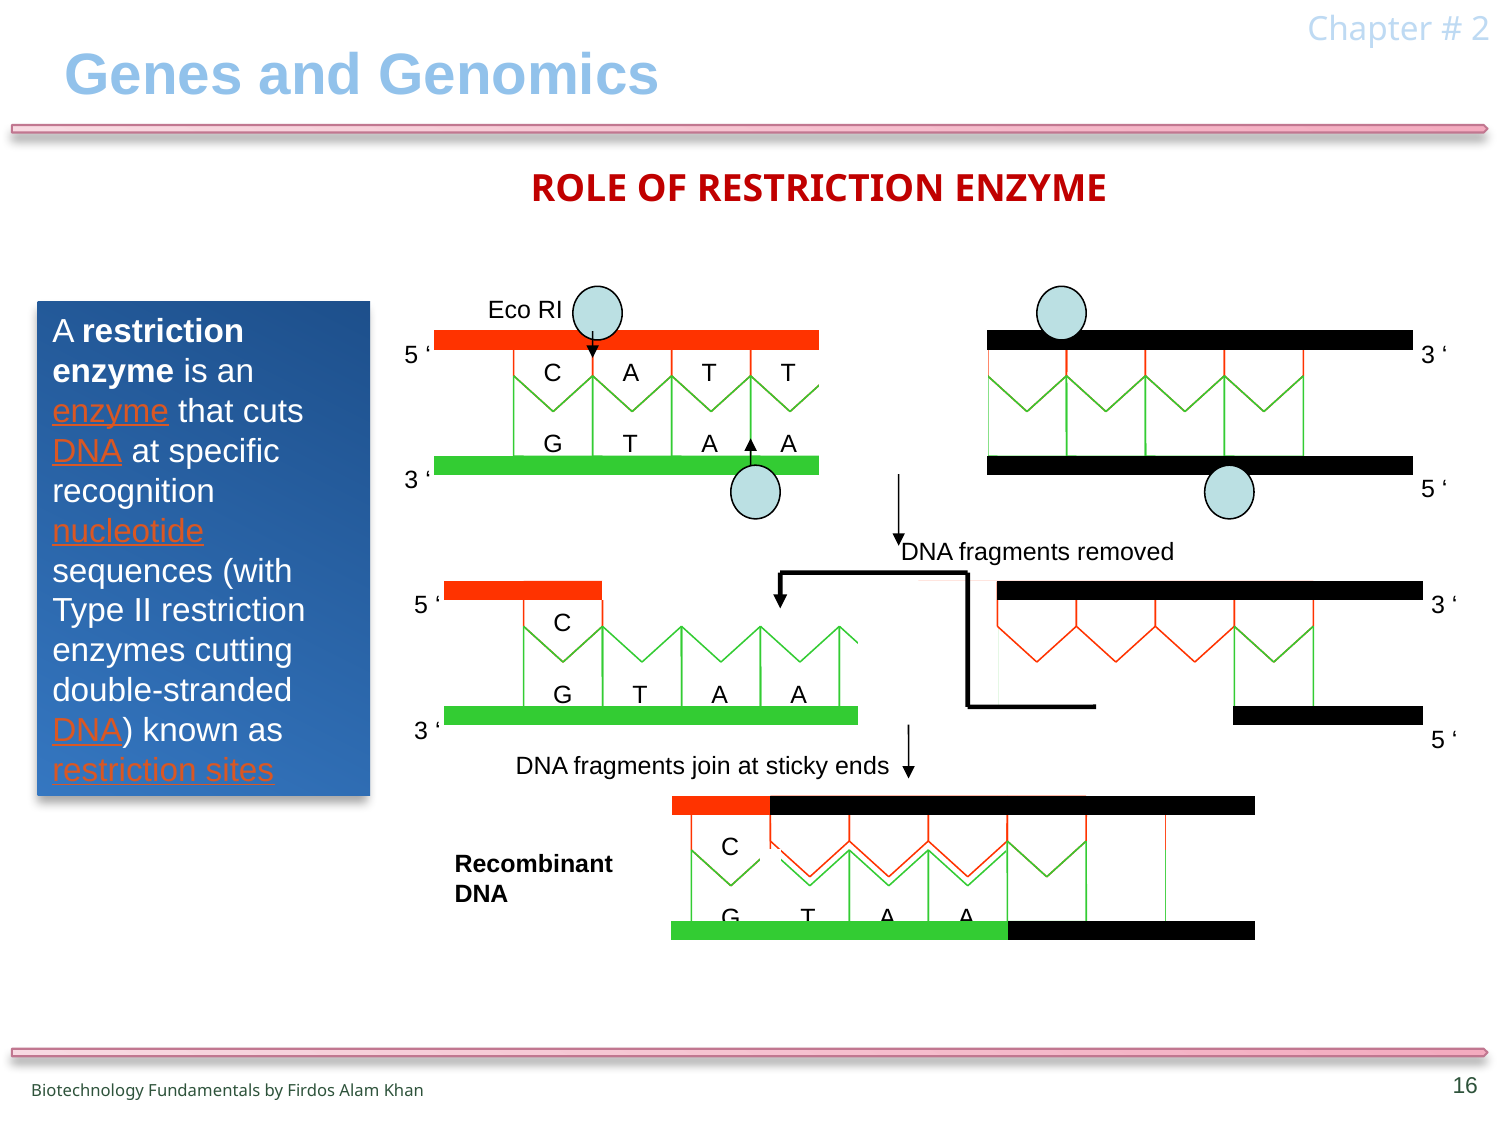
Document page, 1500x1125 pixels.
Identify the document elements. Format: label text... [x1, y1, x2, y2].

title Genes and Genomics [49, 27, 1225, 116]
text_box [10, 123, 1489, 134]
text_box Role of restriction enzyme [515, 156, 1123, 217]
text_box A restriction enzyme is an enzyme that cuts DNA at specific recognition nucleotide sequences (with Type II restriction enzymes cutting double-stranded DNA) known as restriction sites [37, 301, 371, 796]
text_box [10, 1047, 1489, 1058]
text_box Biotechnology Fundamentals by Firdos Alam Khan [16, 1072, 440, 1108]
slide_number 16 [1432, 1063, 1493, 1115]
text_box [394, 285, 1467, 985]
text_box Chapter # 2 [1292, 0, 1500, 55]
